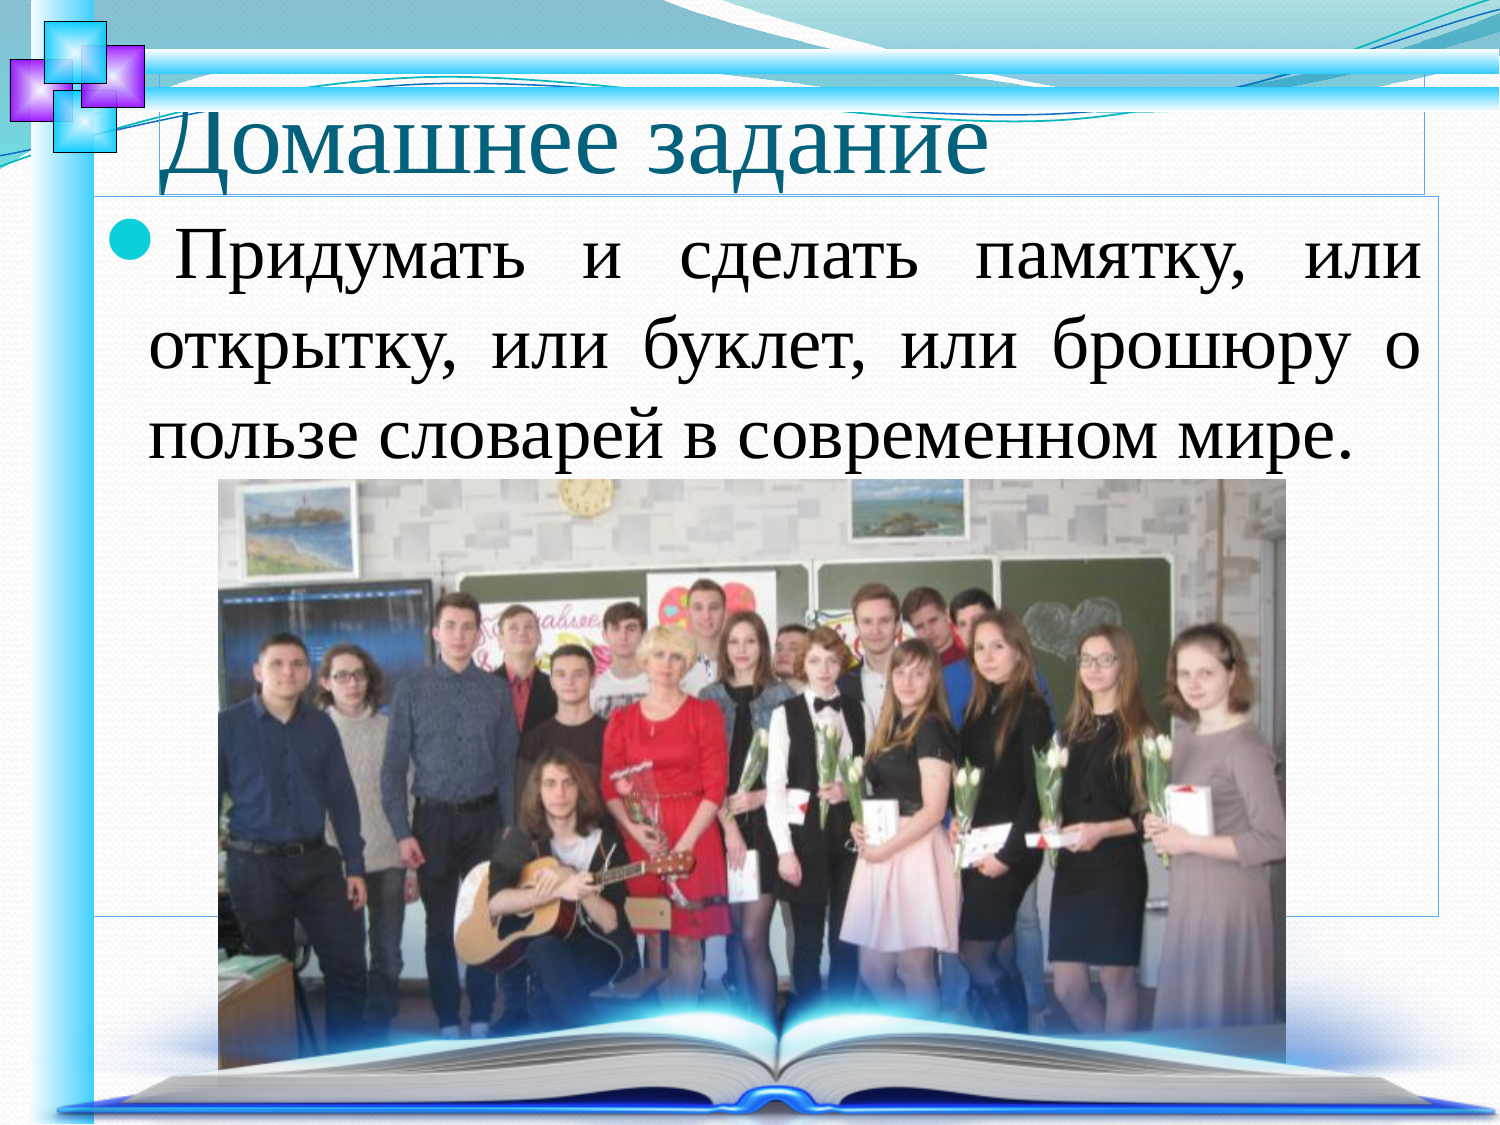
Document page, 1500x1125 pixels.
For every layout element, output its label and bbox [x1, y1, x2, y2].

text_box [9, 0, 1500, 1124]
picture [29, 479, 1500, 1125]
